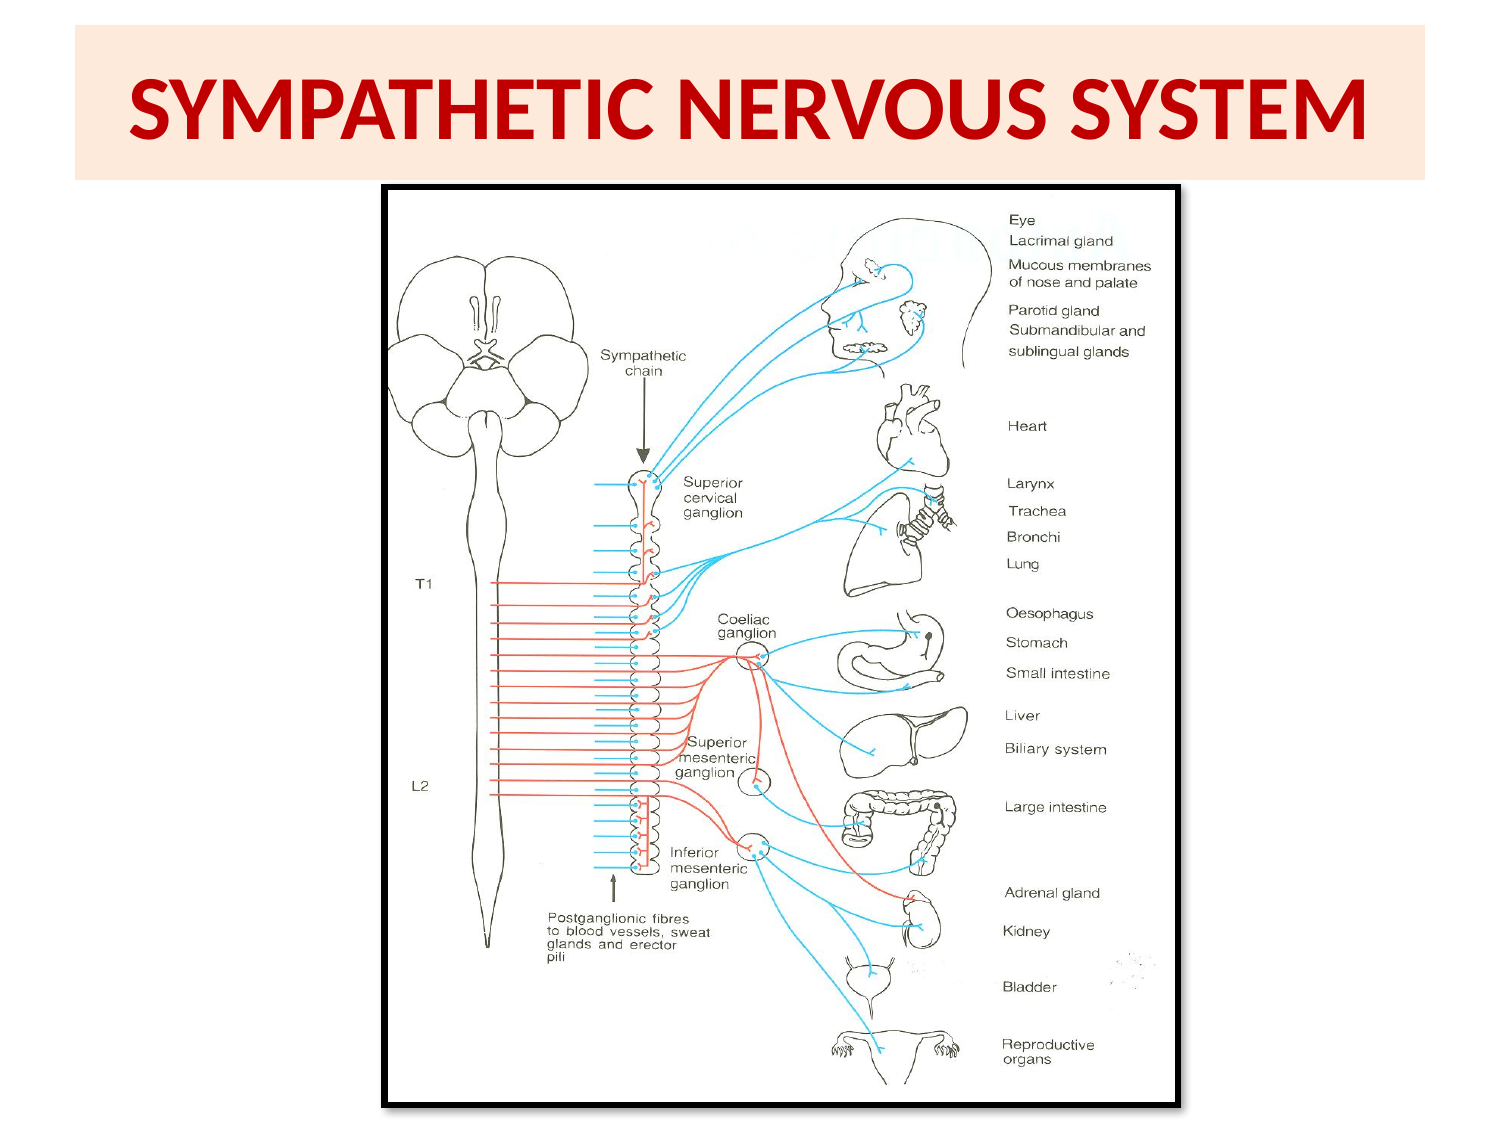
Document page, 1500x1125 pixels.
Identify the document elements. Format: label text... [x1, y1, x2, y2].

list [387, 189, 1176, 1103]
title SYMPATHETIC NERVOUS SYSTEM [75, 24, 1425, 180]
